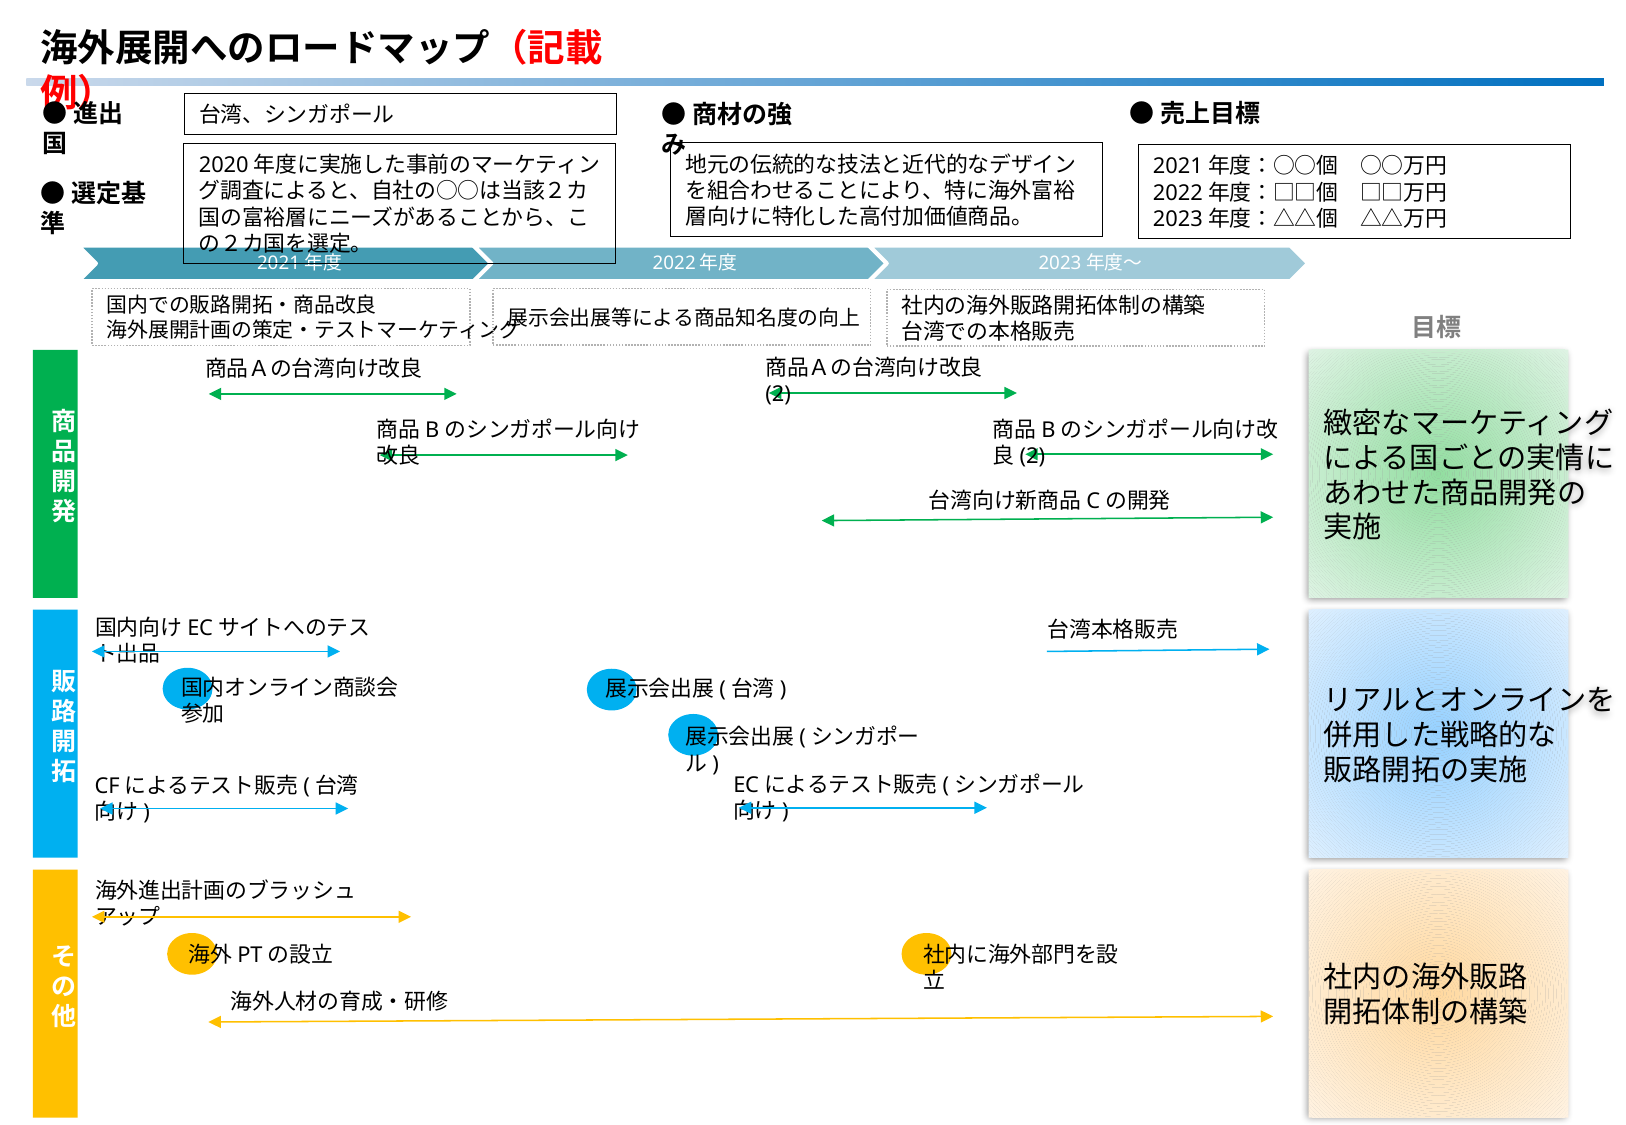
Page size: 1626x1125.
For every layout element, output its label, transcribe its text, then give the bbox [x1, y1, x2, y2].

text_box 地元の伝統的な技法と近代的なデザインを組合わせることにより、特に海外富裕層向けに特化した高付加価値商品。 [670, 142, 1103, 237]
text_box 海外展開へのロードマップ（記載例） [25, 16, 648, 122]
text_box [77, 245, 1309, 282]
text_box 海外人材の育成・研修 [216, 980, 536, 1014]
text_box CFによるテスト販売(台湾向け) [79, 764, 388, 832]
text_box 社内に海外部門を設立 [908, 933, 1155, 1001]
text_box [162, 678, 166, 700]
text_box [821, 517, 1274, 521]
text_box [1046, 648, 1270, 652]
text_box 国内オンライン商談会参加 [166, 666, 435, 734]
text_box 緻密なマーケティング による国ごとの実情に あわせた商品開発の 実施 [1308, 349, 1569, 599]
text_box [208, 1016, 1274, 1023]
text_box [32, 869, 78, 1118]
text_box ●商材の強み [647, 90, 829, 166]
text_box 国内向けECサイトへのテスト出品 [80, 606, 400, 674]
text_box [901, 939, 908, 968]
text_box [648, 78, 1604, 86]
text_box 展示会出展等による商品知名度の向上 [492, 290, 871, 346]
text_box [32, 609, 78, 858]
text_box その他 [36, 933, 78, 1055]
text_box [586, 679, 590, 700]
text_box 社内の海外販路開拓体制の構築 台湾での本格販売 [886, 290, 1265, 347]
text_box ●売上目標 [1114, 90, 1297, 136]
text_box 目標 [1397, 304, 1480, 350]
text_box 商品Ａの台湾向け改良(2) [750, 346, 1026, 414]
text_box 台湾向け新商品Cの開発 [914, 479, 1212, 515]
text_box リアルとオンラインを 併用した戦略的な 販路開拓の実施 [1308, 609, 1569, 858]
text_box [32, 349, 78, 598]
text_box 海外PTの設立 [173, 933, 350, 974]
text_box 展示会出展(シンガポール) [670, 715, 941, 784]
text_box 商品Ａの台湾向け改良 [190, 347, 465, 389]
text_box ●選定基準 [25, 170, 183, 245]
text_box 商品開発 [36, 398, 78, 550]
text_box [167, 940, 173, 968]
text_box 台湾本格販売 [1032, 608, 1197, 650]
text_box 海外進出計画のブラッシュアップ [80, 869, 400, 937]
text_box 展示会出展(台湾) [590, 667, 829, 709]
text_box ECによるテスト販売(シンガポール向け) [718, 763, 1103, 831]
text_box 台湾、シンガポール [184, 93, 617, 135]
text_box 商品Bのシンガポール向け改良 [361, 408, 659, 476]
text_box 2021年度：○○個 ○○万円 2022年度：□□個 □□万円 2023年度：△△個 △△万円 [1138, 144, 1571, 239]
text_box 商品Bのシンガポール向け改良(2) [977, 407, 1309, 475]
text_box 社内の海外販路 開拓体制の構築 [1308, 869, 1569, 1118]
text_box 販路開拓 [36, 658, 78, 810]
text_box 2020年度に実施した事前のマーケティング調査によると、自社の○○は当該２カ国の富裕層にニーズがあることから、この２カ国を選定。 [183, 143, 616, 243]
text_box 国内での販路開拓・商品改良 海外展開計画の策定・テストマーケティング [92, 290, 470, 346]
text_box ●進出国 [27, 90, 162, 166]
